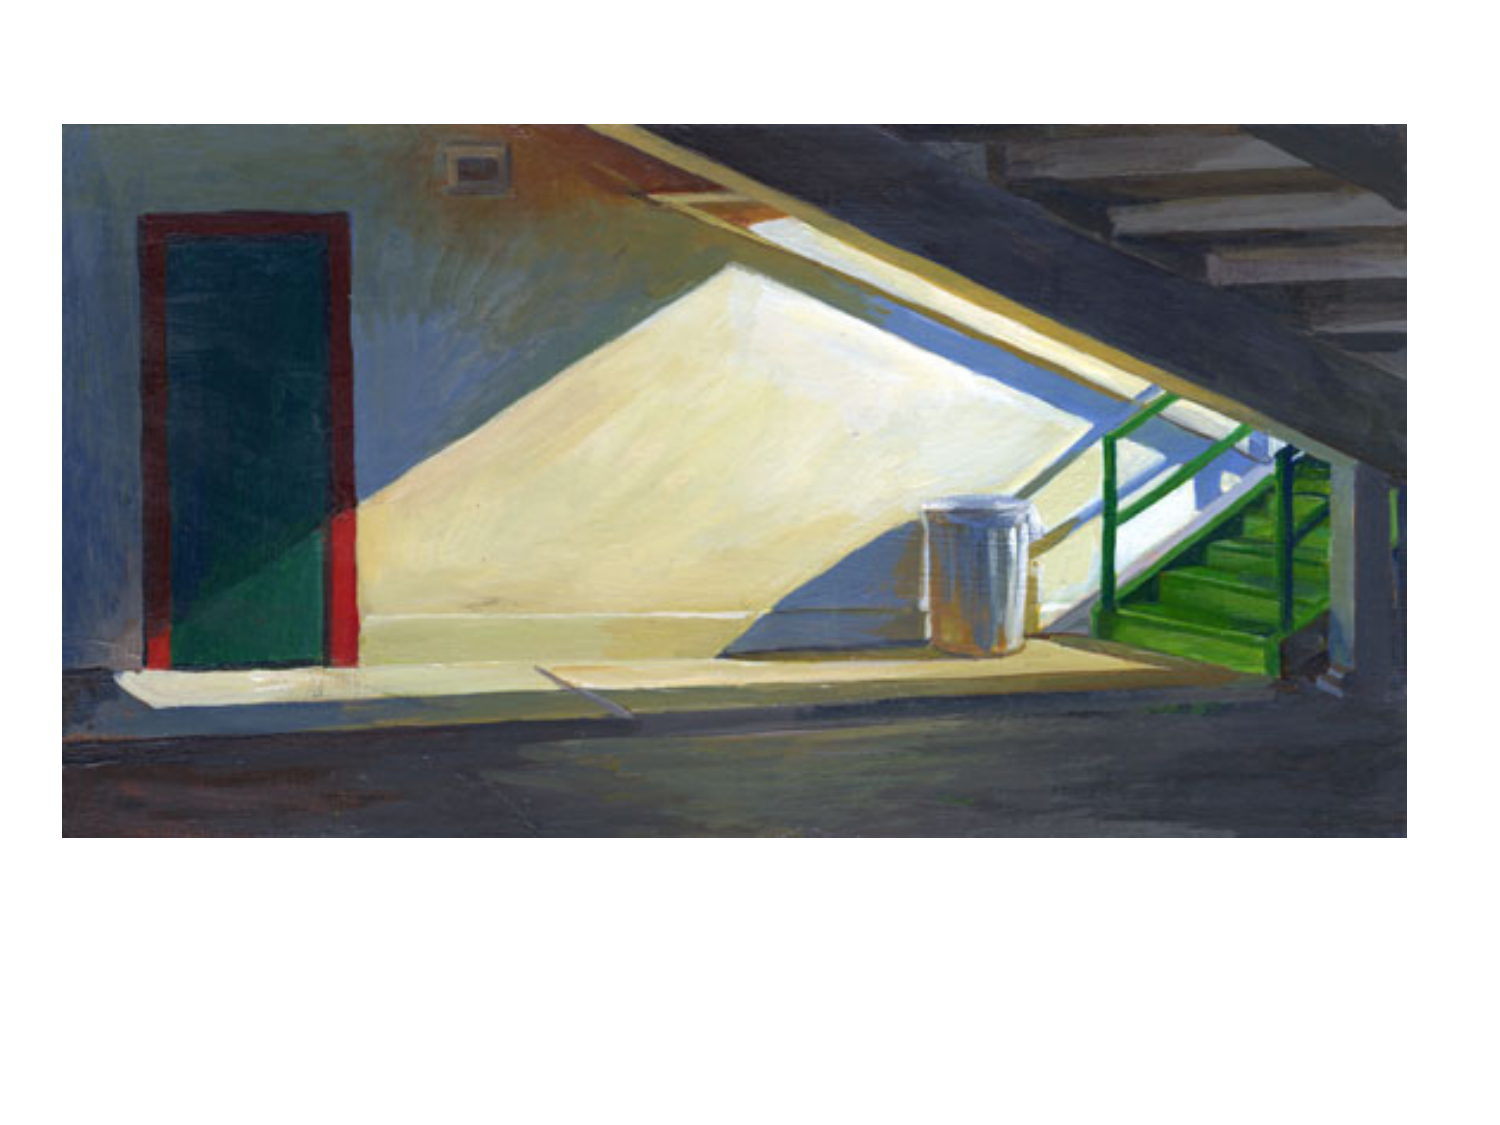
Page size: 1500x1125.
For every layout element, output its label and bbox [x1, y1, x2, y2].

picture [62, 124, 1407, 838]
